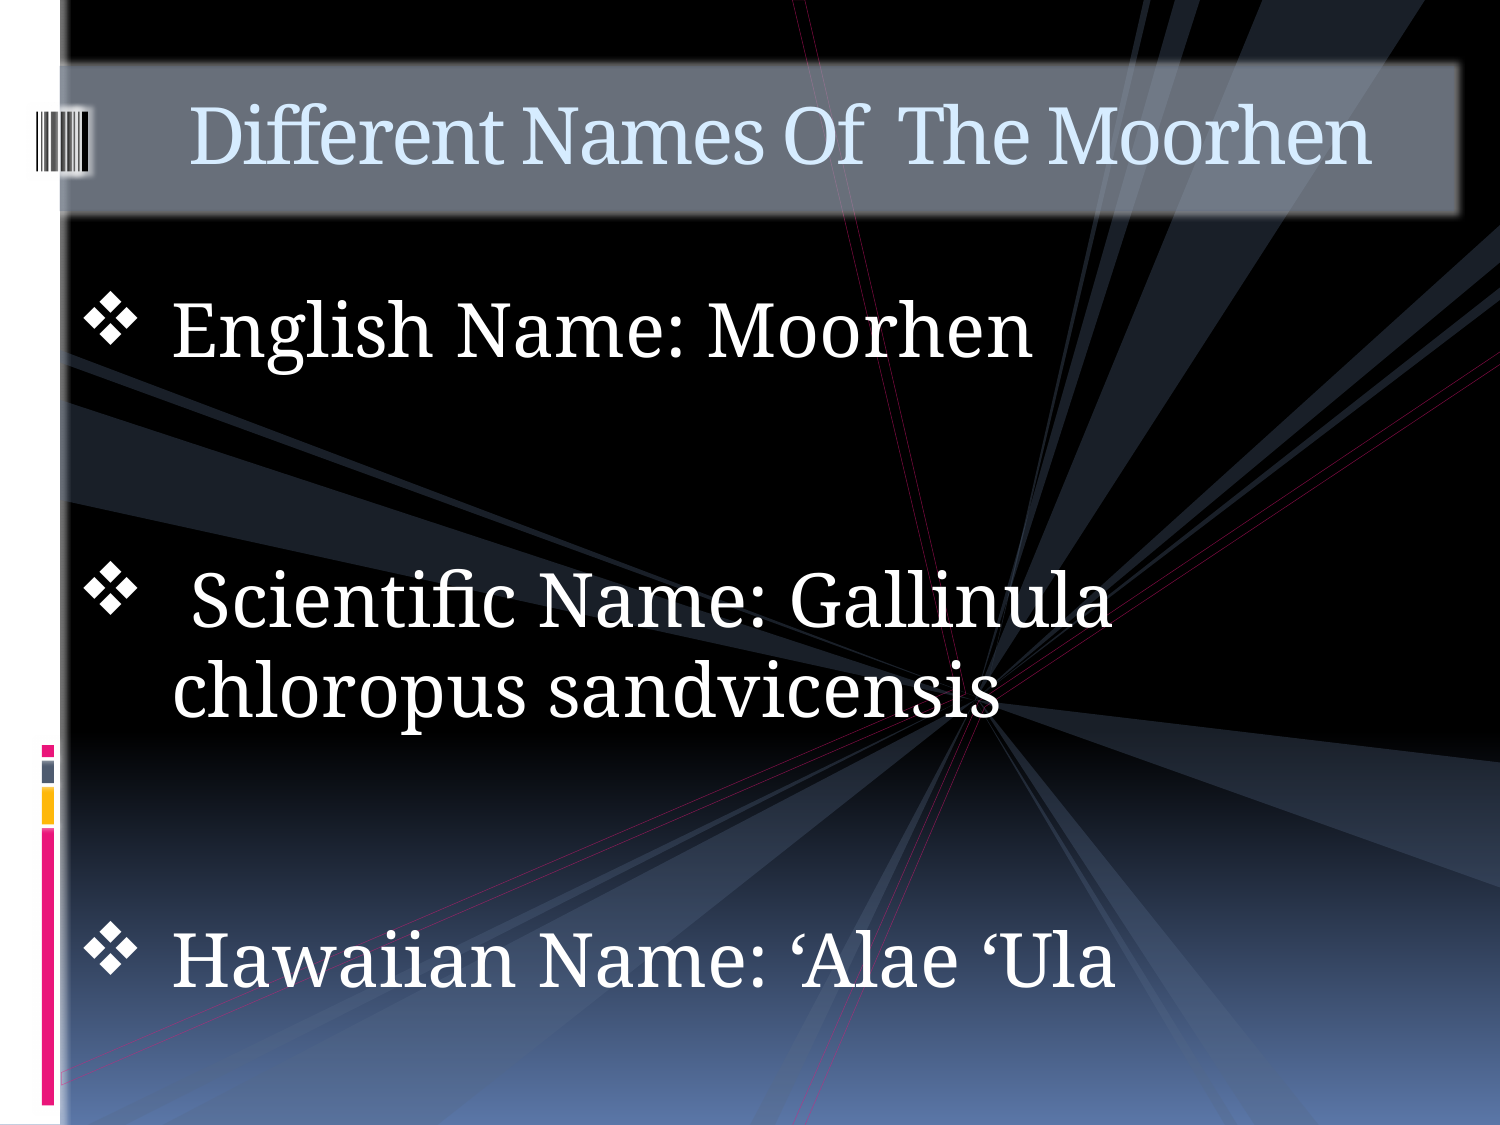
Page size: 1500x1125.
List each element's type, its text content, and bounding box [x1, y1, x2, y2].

text_box English Name: Moorhen Scientific Name: Gallinula chloropus sandvicensis Hawaiian Name: ‘Alae ‘Ula [62, 274, 1263, 1010]
title Different Names Of The Moorhen [112, 75, 1451, 213]
